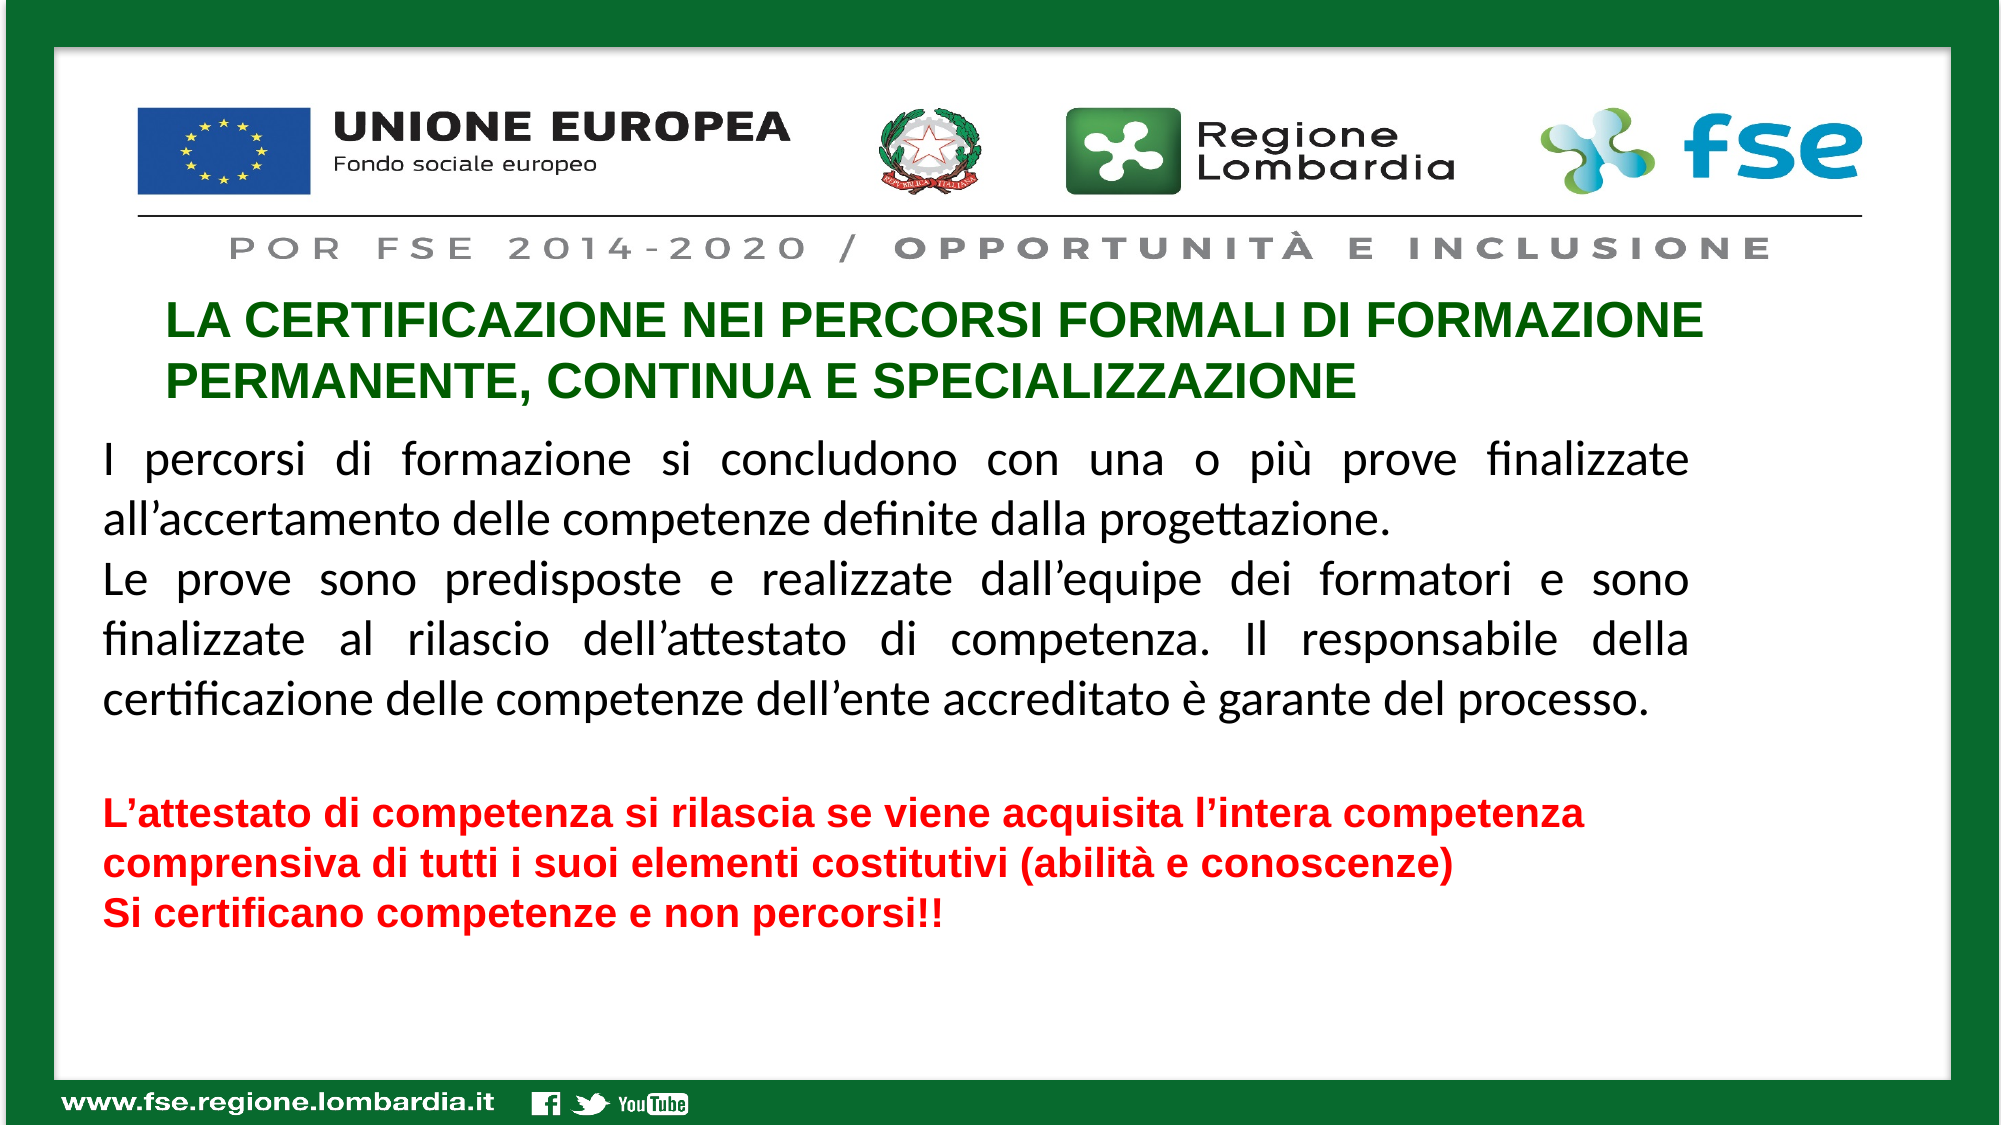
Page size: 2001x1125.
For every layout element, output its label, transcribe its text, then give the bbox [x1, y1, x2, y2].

text_box I percorsi di formazione si concludono con una o più prove finalizzate all’accertamento delle competenze definite dalla progettazione. Le prove sono predisposte e realizzate dall’equipe dei formatori e sono finalizzate al rilascio dell’attestato di competenza. Il responsabile della certificazione delle competenze dell’ente accreditato è garante del processo. L’attestato di competenza si rilascia se viene acquisita l’intera competenza comprensiva di tutti i suoi elementi costitutivi (abilità e conoscenze) Si certificano competenze e non percorsi!! [87, 418, 1706, 943]
picture [60, 1091, 689, 1116]
picture [132, 103, 1867, 267]
title LA CERTIFICAZIONE NEI PERCORSI FORMALI DI FORMAZIONE PERMANENTE, CONTINUA E SPECIALIZZAZIONE [150, 260, 1798, 435]
